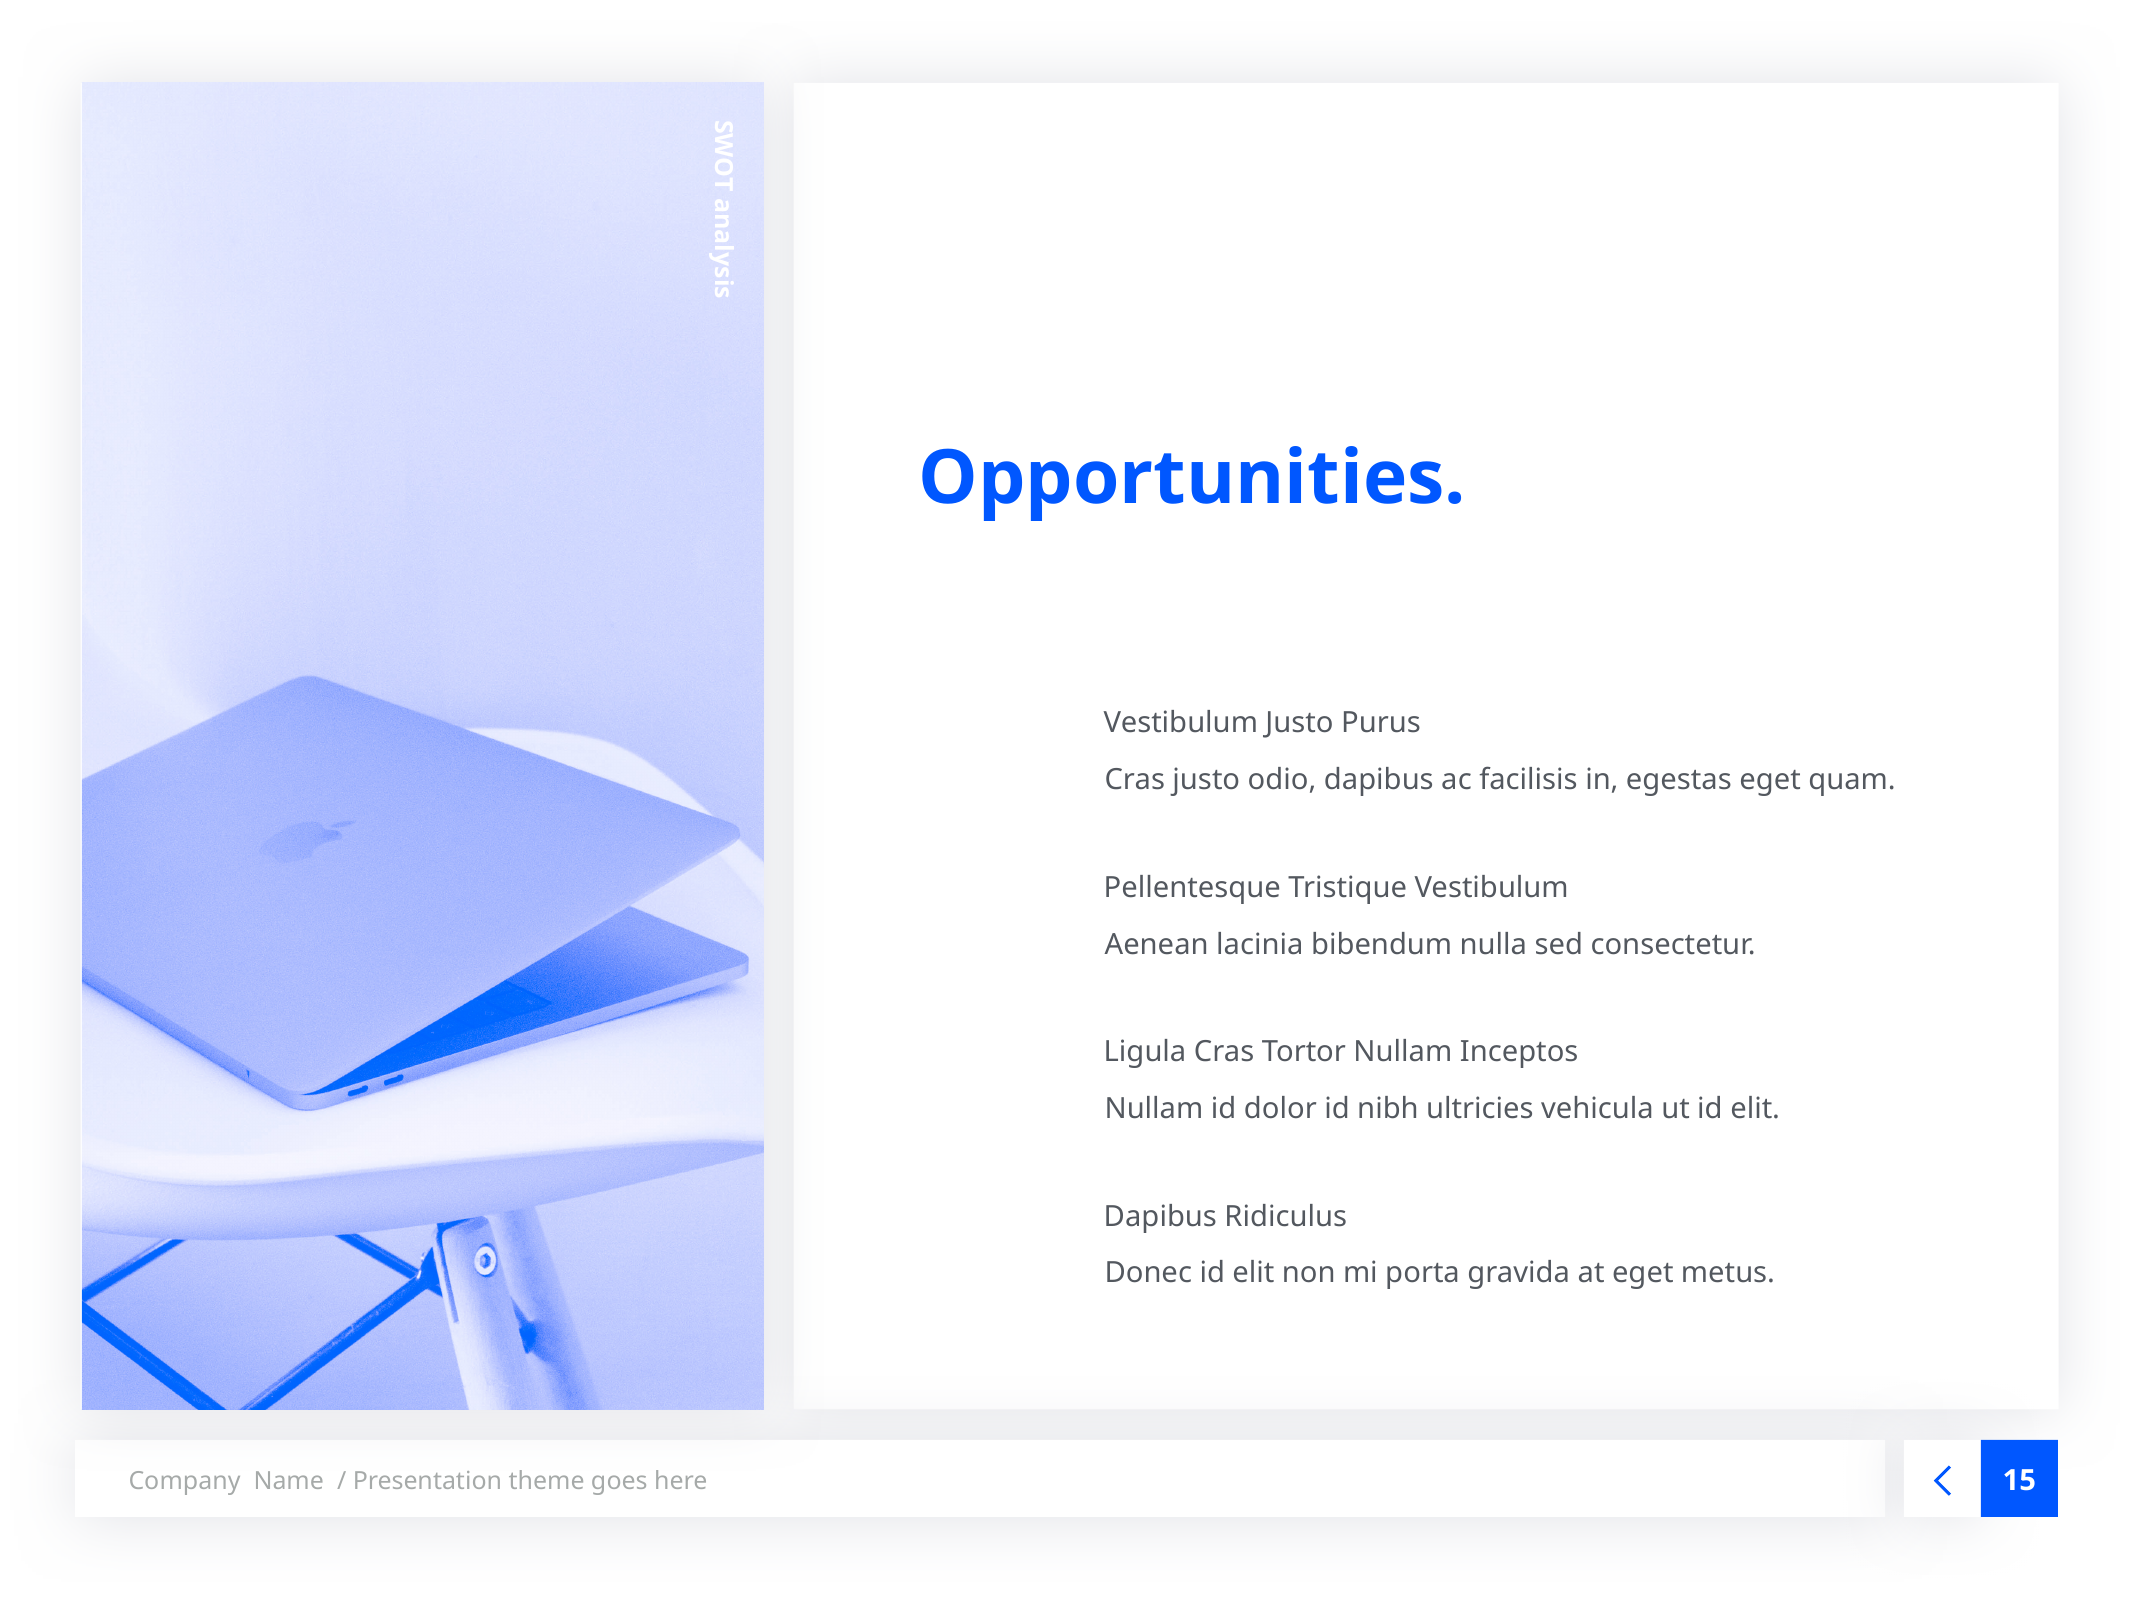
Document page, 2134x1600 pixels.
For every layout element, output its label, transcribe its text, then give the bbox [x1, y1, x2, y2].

list Nullam id dolor id nibh ultricies vehicula ut id elit. [1104, 1072, 1935, 1134]
list Aenean lacinia bibendum nulla sed consectetur. [1104, 908, 1935, 970]
list Cras justo odio, dapibus ac facilisis in, egestas eget quam. [1104, 748, 1935, 805]
list Pellentesque Tristique Vestibulum [1103, 851, 1935, 913]
title Opportunities. [918, 175, 1935, 521]
list Dapibus Ridiculus [1103, 1180, 1935, 1242]
list Vestibulum Justo Purus [1103, 686, 1935, 748]
slide_number 15 [1999, 1460, 2040, 1501]
list Company Name / Presentation theme goes here [127, 1462, 1846, 1497]
list Donec id elit non mi porta gravida at eget metus. [1104, 1237, 1935, 1299]
picture [81, 82, 764, 1410]
list Ligula Cras Tortor Nullam Inceptos [1103, 1016, 1935, 1078]
